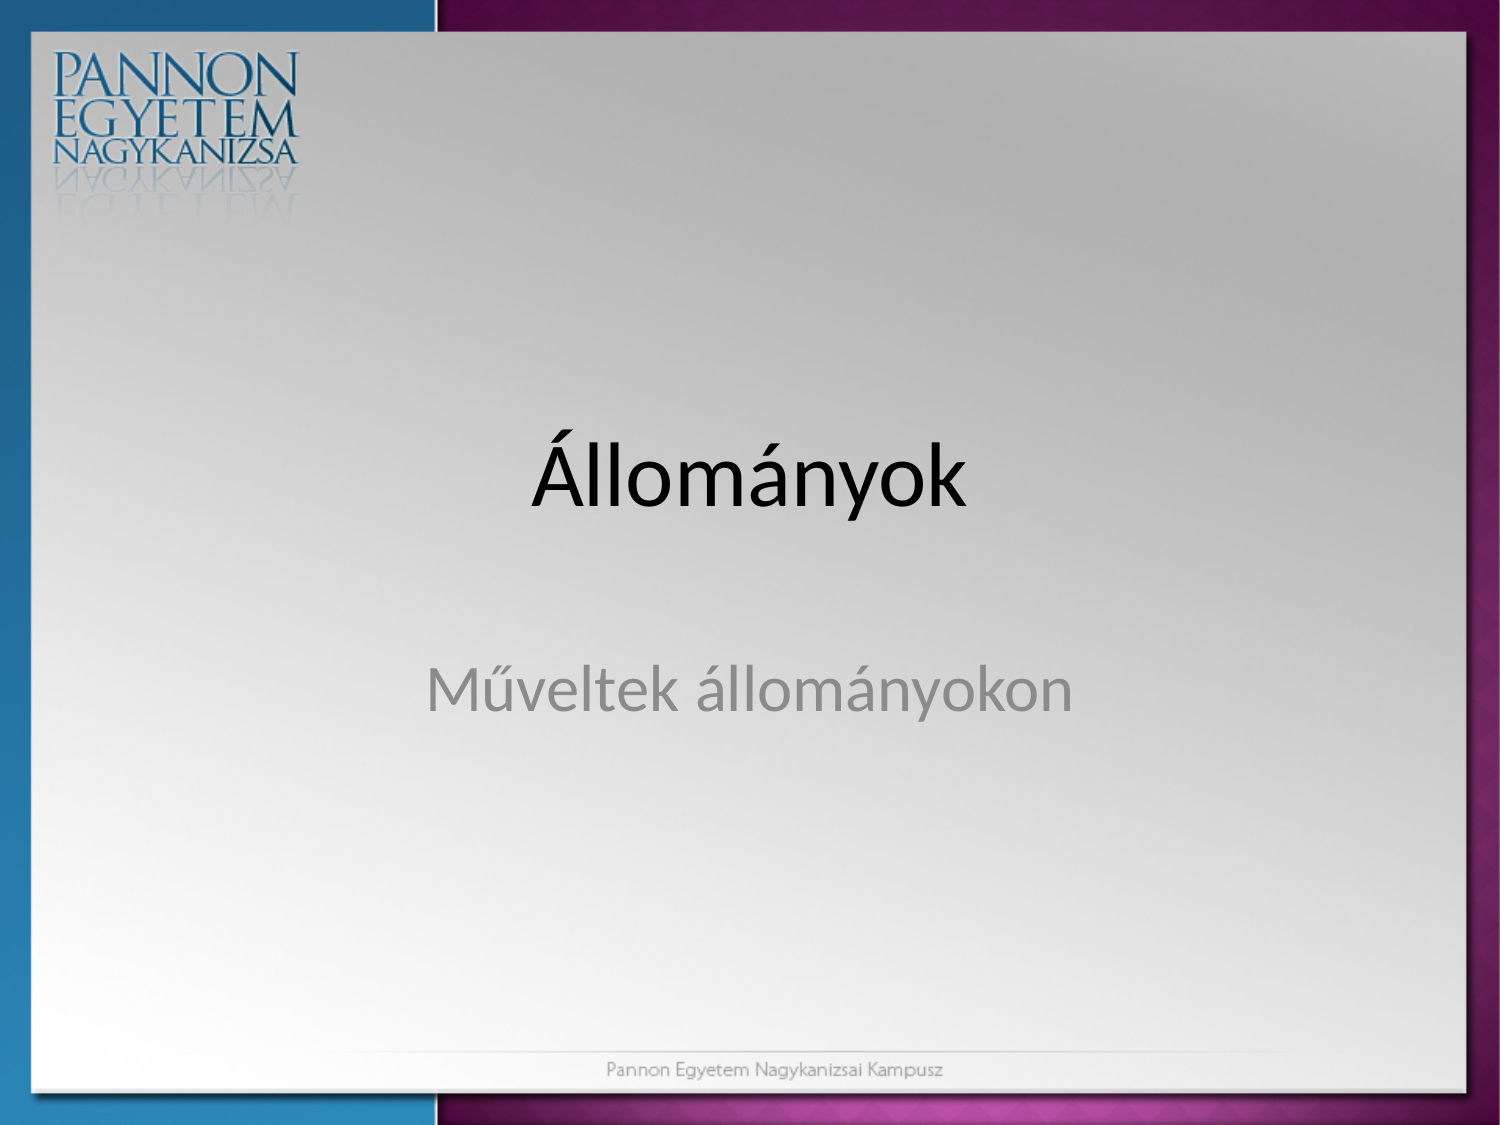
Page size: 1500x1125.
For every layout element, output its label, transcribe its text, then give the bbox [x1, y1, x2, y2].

picture [0, 0, 1500, 1125]
subtitle Műveltek állományokon [225, 637, 1275, 925]
title Állományok [112, 349, 1388, 591]
